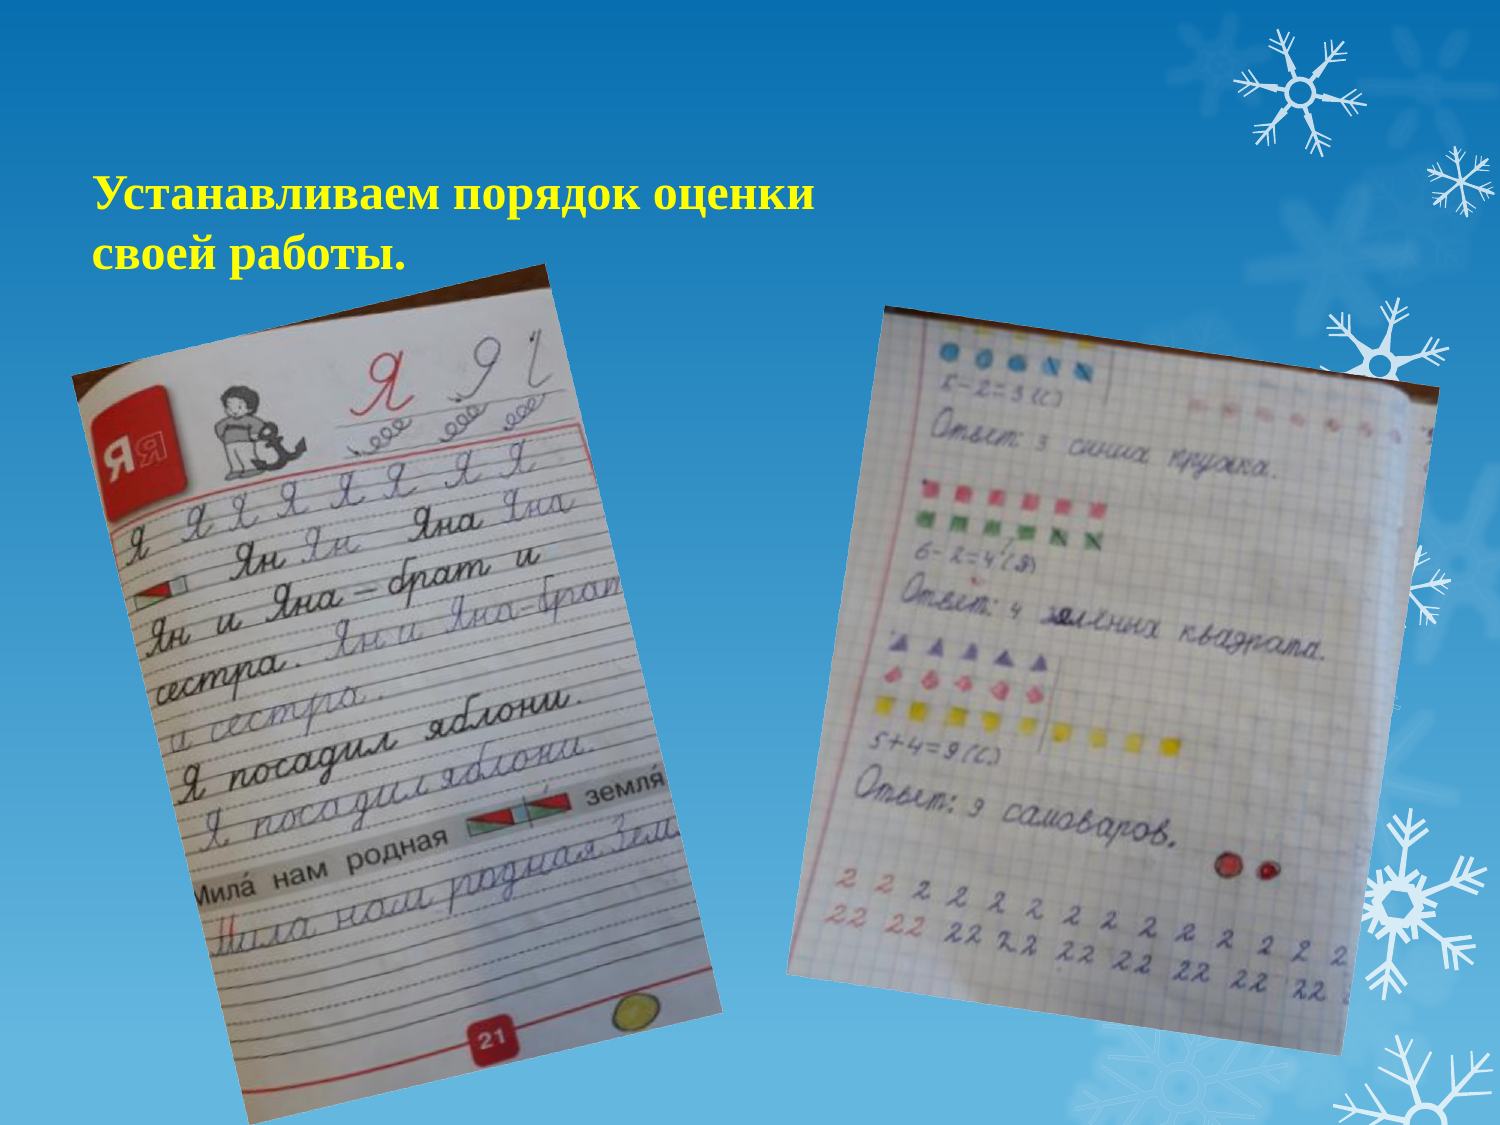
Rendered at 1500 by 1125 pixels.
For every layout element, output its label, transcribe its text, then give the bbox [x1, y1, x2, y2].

picture [72, 264, 722, 1124]
text_box Устанавливаем порядок оценки своей работы. [76, 152, 856, 288]
picture [787, 306, 1439, 1056]
